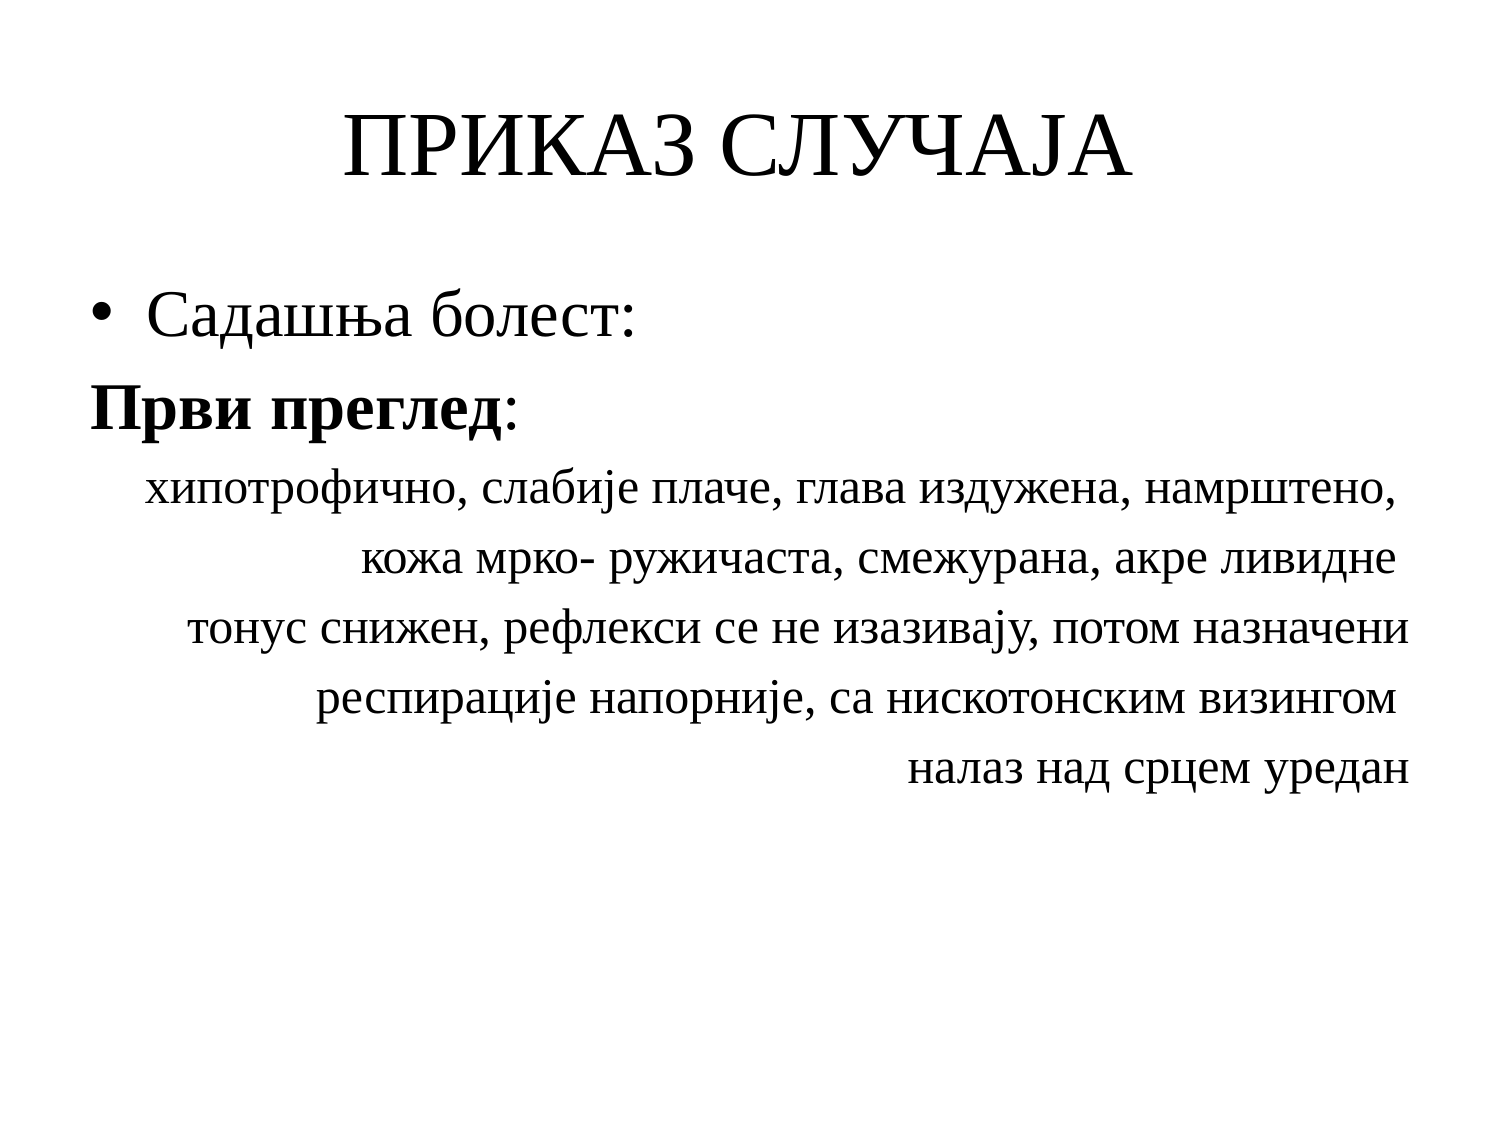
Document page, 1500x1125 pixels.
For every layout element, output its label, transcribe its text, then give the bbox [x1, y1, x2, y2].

title ПРИКАЗ СЛУЧАЈА [75, 45, 1425, 233]
list Садашња болест: Први преглед: хипотрофично, слабије плаче, глава издужена, намрштено, кожа мрко- ружичаста, смежурана, акре ливидне тонус снижен, рефлекси се не изазивају, потом назначени респирације напорније, са нискотонским визингом налаз над срцем уредан [75, 262, 1425, 1005]
